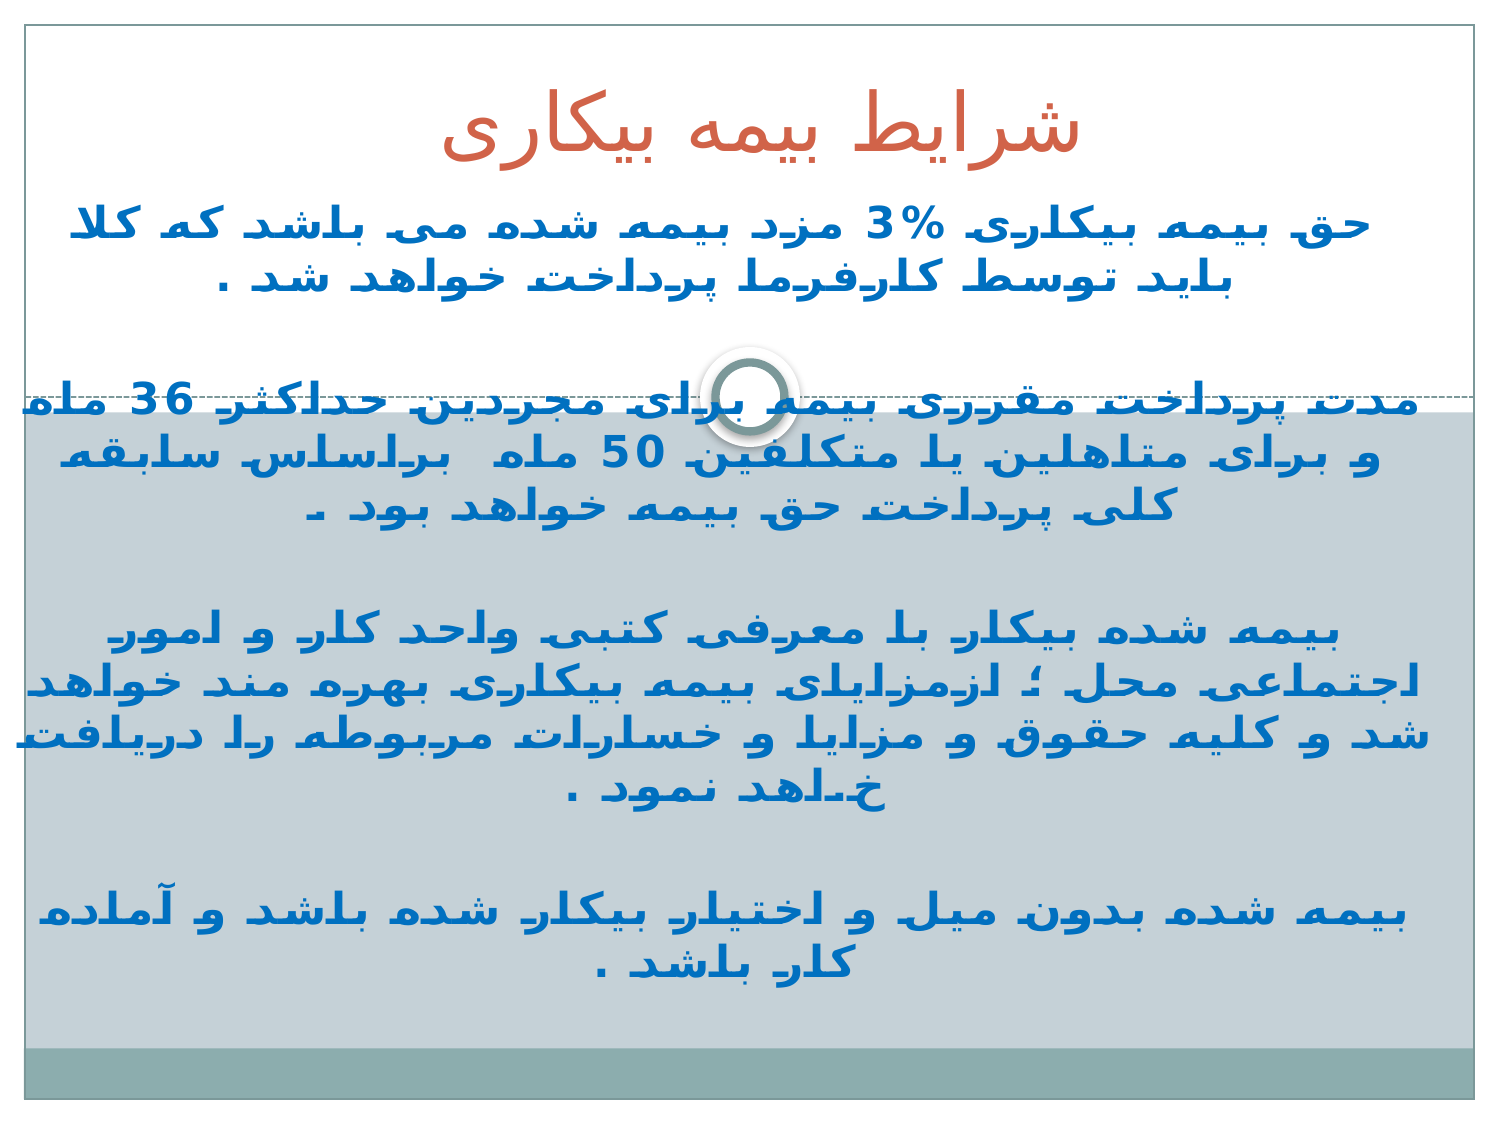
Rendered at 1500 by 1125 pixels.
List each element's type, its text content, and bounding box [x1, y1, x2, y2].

subtitle حق بیمه بیکاری %3 مزد بیمه شده می باشد که کلا باید توسط کارفرما پرداخت خواهد شد . مدت پرداخت مقرری بیمه برای مجردین حداکثر 36 ماه و برای متاهلین یا متکلفین 50 ماه براساس سابقه کلی پرداخت حق بیمه خواهد بود . بیمه شده بیکار با معرفی کتبی واحد کار و امور اجتماعی محل ؛ ازمزایای بیمه بیکاری بهره مند خواهد شد و کلیه حقوق و مزایا و خسارات مربوطه را دریافت خ.اهد نمود . بیمه شده بدون میل و اختیار بیکار شده باشد و آماده کار باشد . [0, 187, 1450, 1125]
title شرایط بیمه بیکاری [112, 62, 1388, 175]
